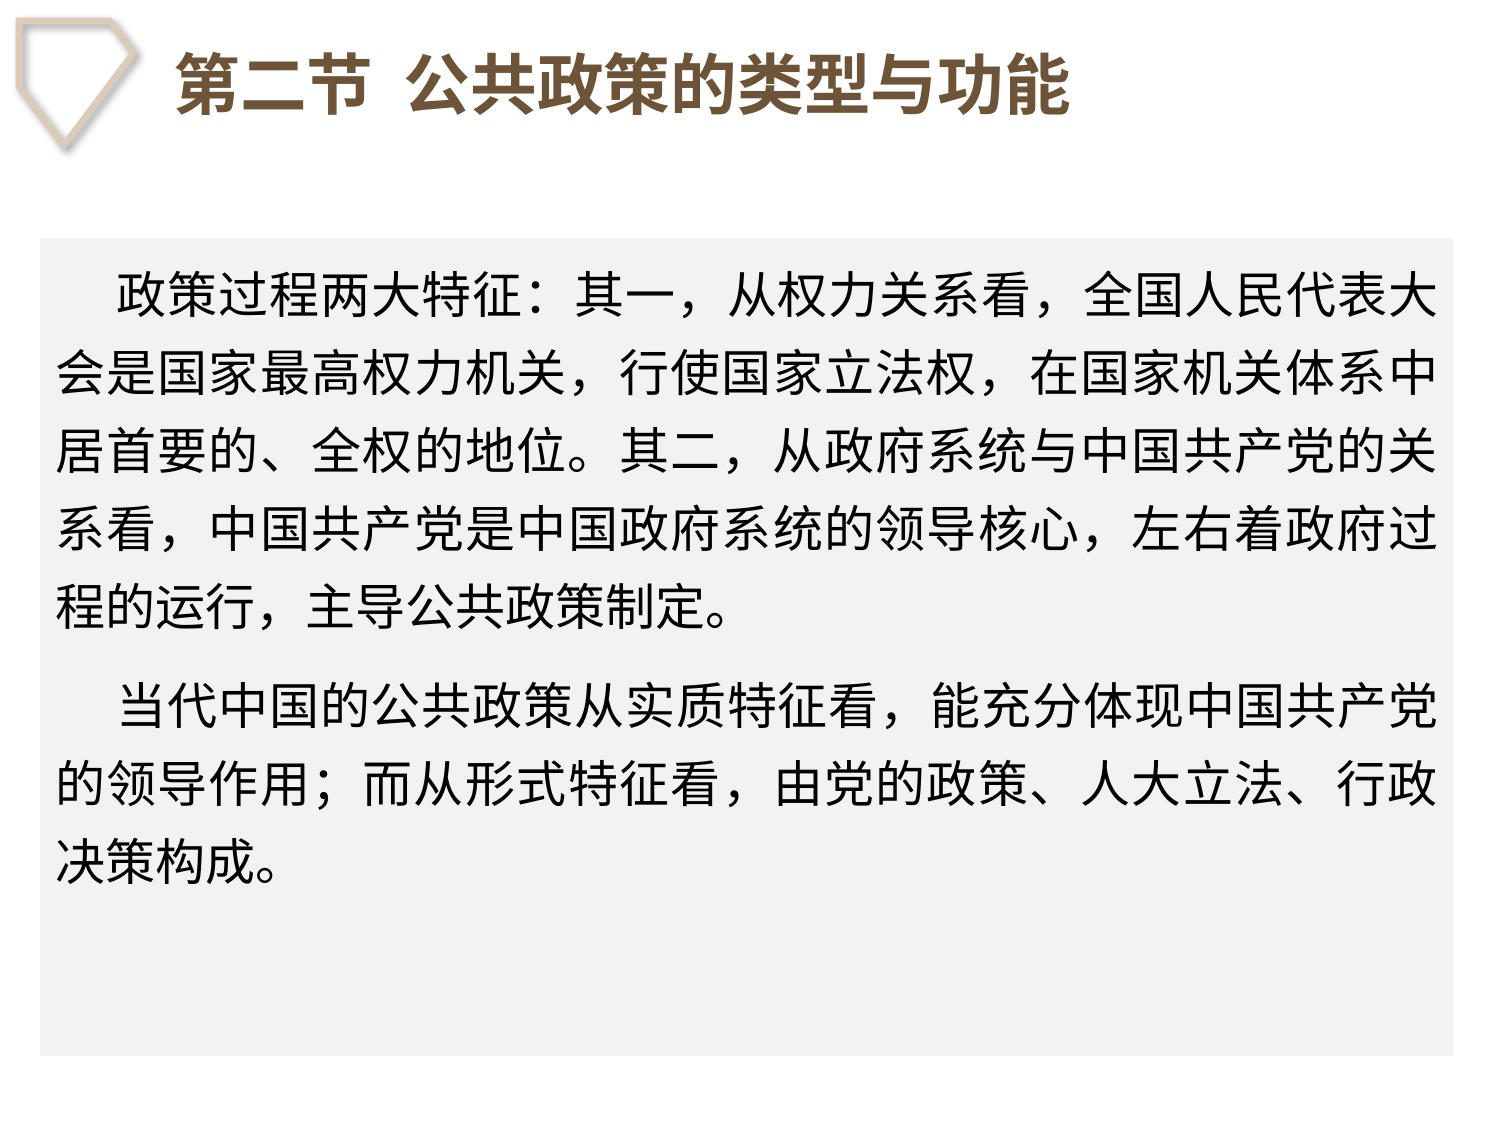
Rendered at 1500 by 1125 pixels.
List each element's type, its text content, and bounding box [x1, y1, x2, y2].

list 政策过程两大特征：其一，从权力关系看，全国人民代表大会是国家最高权力机关，行使国家立法权，在国家机关体系中居首要的、全权的地位。其二，从政府系统与中国共产党的关系看，中国共产党是中国政府系统的领导核心，左右着政府过程的运行，主导公共政策制定。 当代中国的公共政策从实质特征看，能充分体现中国共产党的领导作用；而从形式特征看，由党的政策、人大立法、行政决策构成。 [40, 238, 1454, 1057]
title 第二节 公共政策的类型与功能 [158, 18, 1456, 159]
